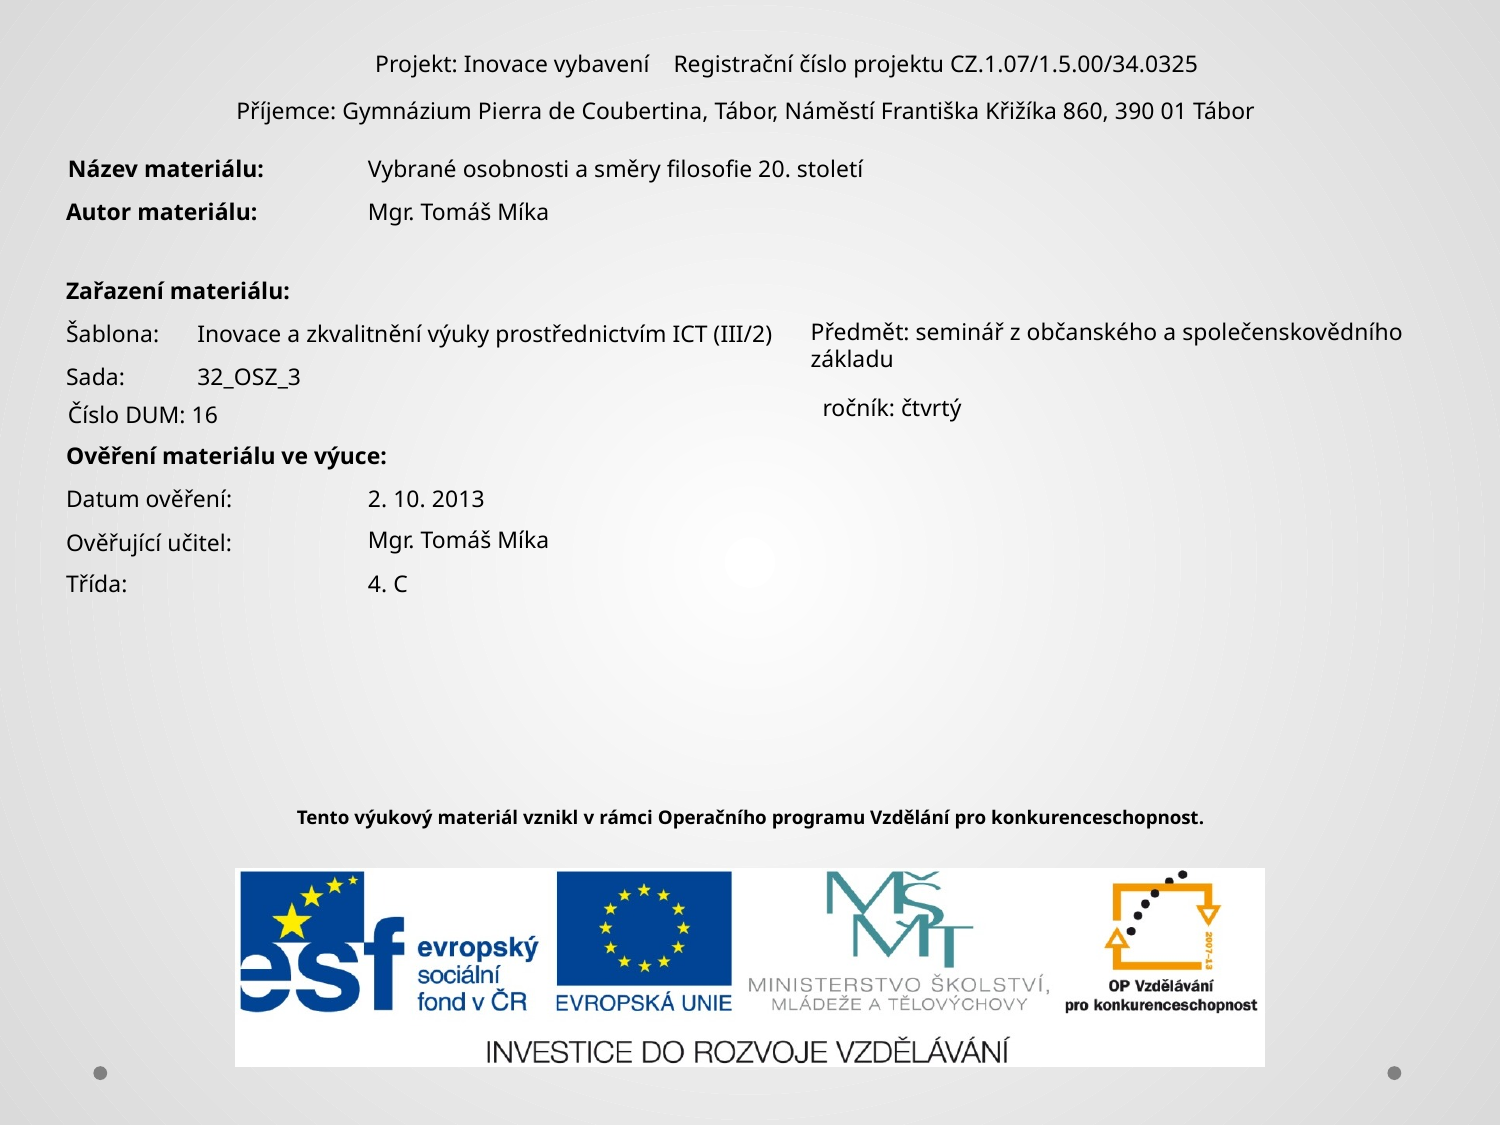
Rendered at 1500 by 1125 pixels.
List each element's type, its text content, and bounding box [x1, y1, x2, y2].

text_box Projekt: Inovace vybavení Registrační číslo projektu CZ.1.07/1.5.00/34.0325 [265, 42, 1226, 84]
text_box Název materiálu: [54, 148, 374, 217]
text_box Šablona: [52, 312, 183, 354]
text_box Třída: [52, 563, 180, 604]
text_box Ověřující učitel: [52, 521, 312, 563]
text_box Číslo DUM: 16 [54, 394, 258, 434]
text_box Tento výukový materiál vznikl v rámci Operačního programu Vzdělání pro konkurenceschopnost. [129, 798, 1371, 835]
text_box Sada: [52, 356, 180, 398]
text_box Mgr. Tomáš Míka [354, 191, 617, 233]
text_box Mgr. Tomáš Míka [354, 519, 617, 561]
text_box ročník: čtvrtý [809, 387, 1076, 428]
text_box Inovace a zkvalitnění výuky prostřednictvím ICT (III/2) [183, 312, 949, 354]
text_box Předmět: seminář z občanského a společenskovědního základu [797, 310, 1436, 379]
picture [235, 867, 1265, 1067]
text_box Příjemce: Gymnázium Pierra de Coubertina, Tábor, Náměstí Františka Křižíka 860, 390 01 Tábor [112, 90, 1380, 131]
text_box 4. C [354, 562, 463, 604]
text_box Zařazení materiálu: [52, 270, 379, 311]
text_box Autor materiálu: [52, 191, 334, 233]
text_box Datum ověření: [52, 478, 308, 519]
text_box Vybrané osobnosti a směry filosofie 20. století [354, 148, 1057, 190]
text_box 32_OSZ_3 [183, 356, 580, 398]
text_box 2. 10. 2013 [354, 478, 561, 519]
text_box Ověření materiálu ve výuce: [52, 434, 507, 476]
